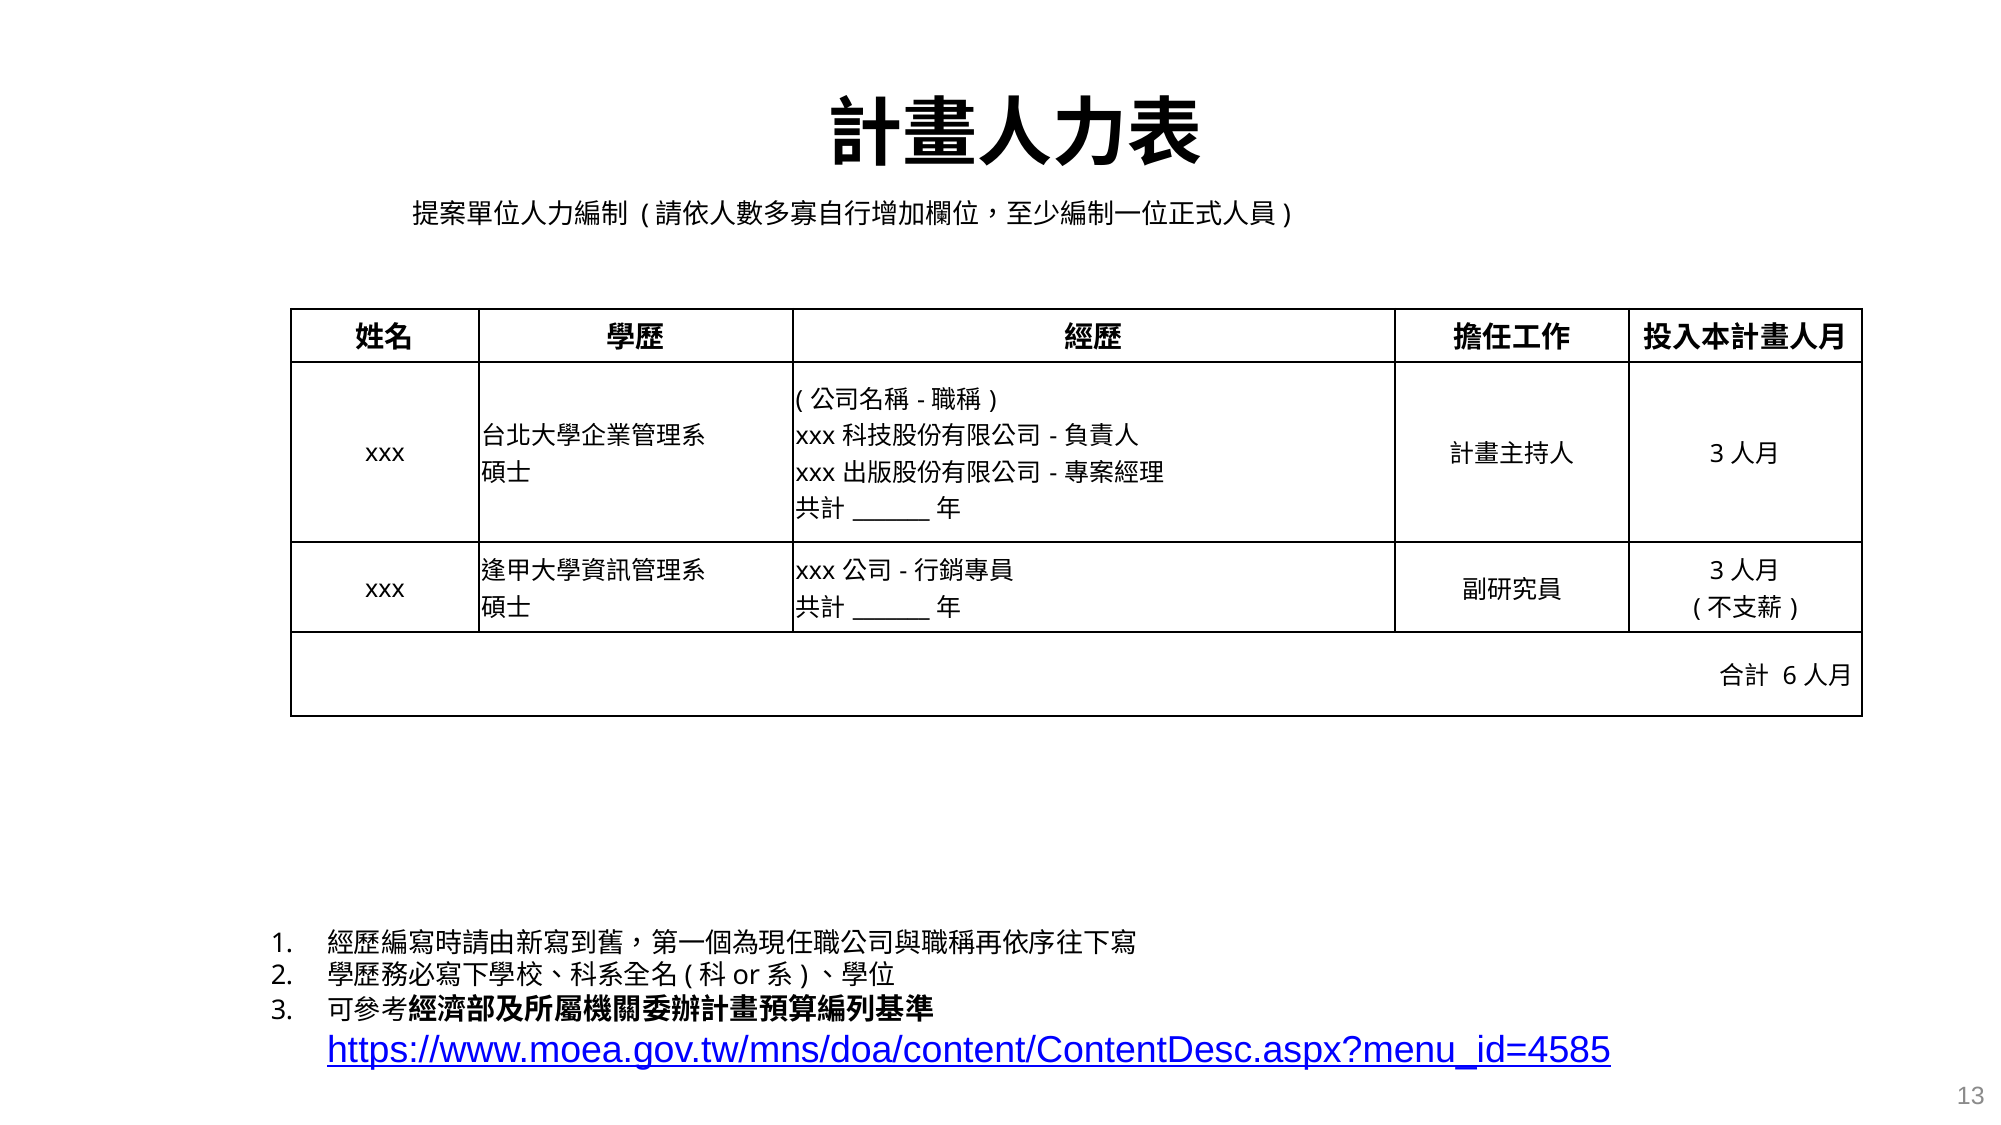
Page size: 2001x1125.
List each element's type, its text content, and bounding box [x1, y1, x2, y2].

table_cell xxx [292, 543, 478, 631]
table_cell 3人月 (不支薪) [1630, 543, 1861, 631]
table_cell xxx公司-行銷專員 共計_______年 [794, 543, 1394, 631]
table_cell (公司名稱-職稱) xxx科技股份有限公司-負責人 xxx出版股份有限公司-專案經理 共計_______年 [794, 363, 1394, 541]
table_cell 合計 6人月 [292, 633, 1861, 715]
table_cell 3人月 [1630, 363, 1861, 541]
table_header 姓名 [292, 310, 478, 361]
table_cell 副研究員 [1396, 543, 1628, 631]
table_cell 台北大學企業管理系 碩士 [480, 363, 792, 541]
text_box 提案單位人力編制 (請依人數多寡自行增加欄位，至少編制一位正式人員) [397, 189, 1308, 237]
text_box 經歷編寫時請由新寫到舊，第一個為現任職公司與職稱再依序往下寫 學歷務必寫下學校、科系全名(科or系)、學位 可參考經濟部及所屬機關委辦計畫預算編列基準https://www.moea.gov.tw/mns/doa/content/ContentDesc.aspx?menu_id=4585 [255, 917, 1804, 1078]
table_cell 逢甲大學資訊管理系 碩士 [480, 543, 792, 631]
table_header 經歷 [794, 310, 1394, 361]
table_cell 計畫主持人 [1396, 363, 1628, 541]
text_box 計畫人力表 [787, 77, 1244, 183]
table_header 擔任工作 [1396, 310, 1628, 361]
table_header 學歷 [480, 310, 792, 361]
table_header 投入本計畫人月 [1630, 310, 1861, 361]
table_cell xxx [292, 363, 478, 541]
